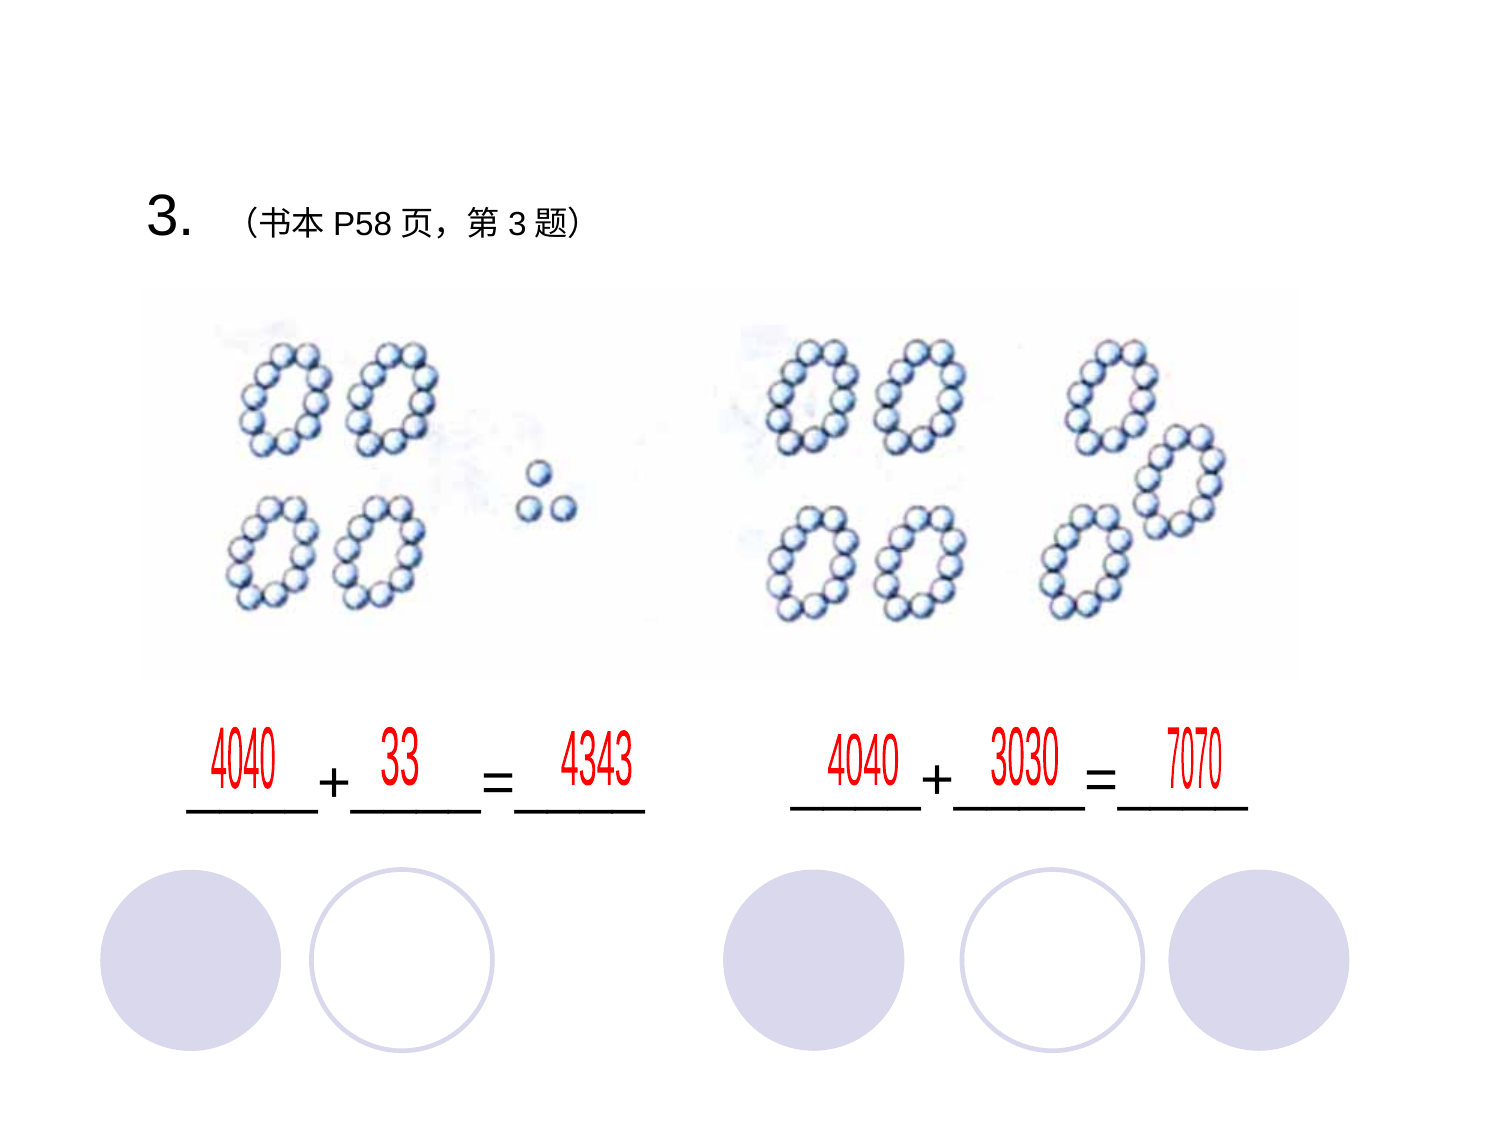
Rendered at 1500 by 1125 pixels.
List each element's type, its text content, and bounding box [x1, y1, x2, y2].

text_box ____+____=____ [173, 736, 684, 822]
text_box ____+____=____ [776, 733, 1287, 819]
text_box 3. （书本P58页，第3题） [131, 170, 1187, 255]
picture [140, 288, 1300, 679]
